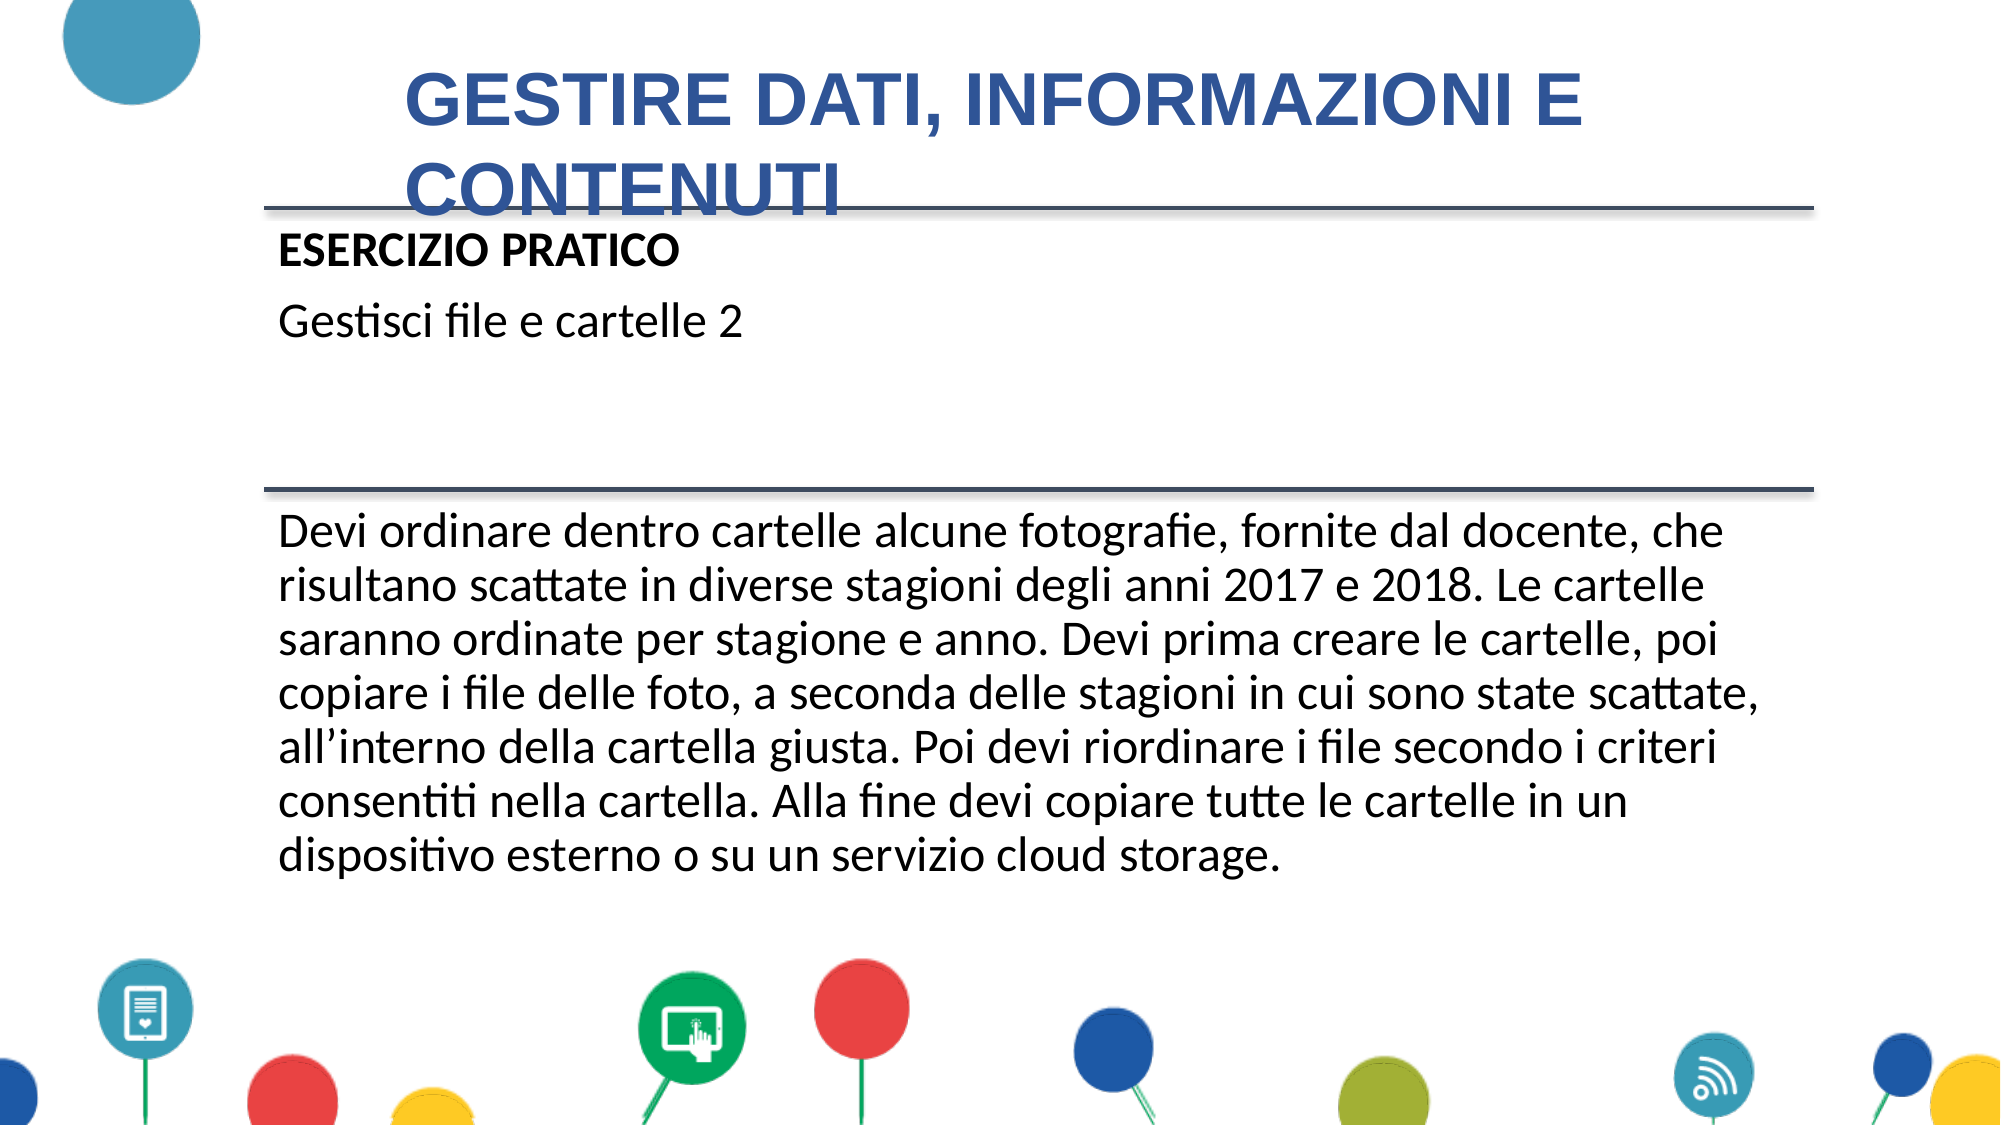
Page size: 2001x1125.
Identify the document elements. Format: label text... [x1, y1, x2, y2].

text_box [263, 207, 1815, 1013]
text_box Gestire dati, informazioni e contenuti [389, 42, 1711, 206]
picture [0, 0, 2001, 1125]
